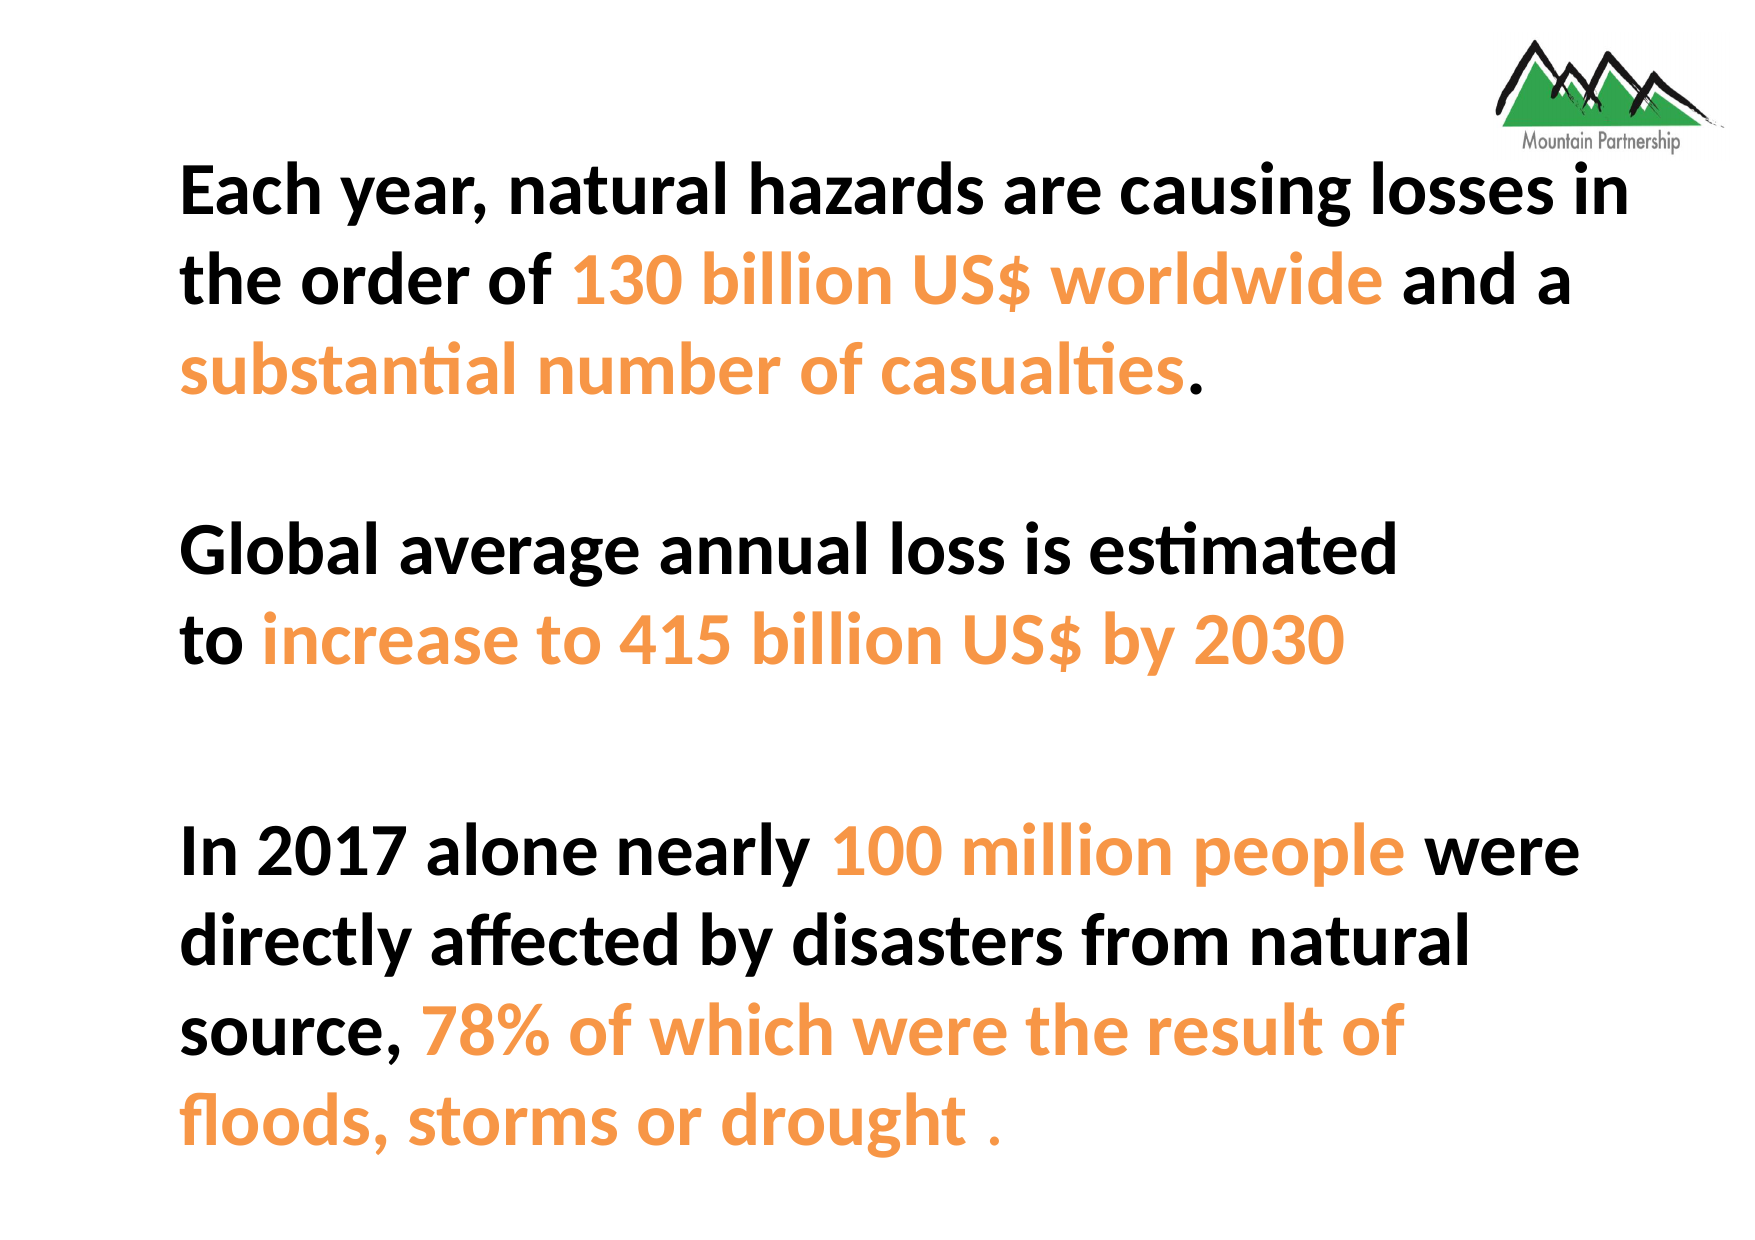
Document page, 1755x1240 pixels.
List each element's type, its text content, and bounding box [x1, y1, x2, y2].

text_box Each year, natural hazards are causing losses in the order of 130 billion US$ worldwide and a substantial number of casualties. Global average annual loss is estimated to increase to 415 billion US$ by 2030 [164, 132, 1705, 687]
text_box In 2017 alone nearly 100 million people were directly affected by disasters from natural source, 78% of which were the result of floods, storms or drought . [164, 792, 1640, 1168]
picture [1489, 32, 1730, 162]
